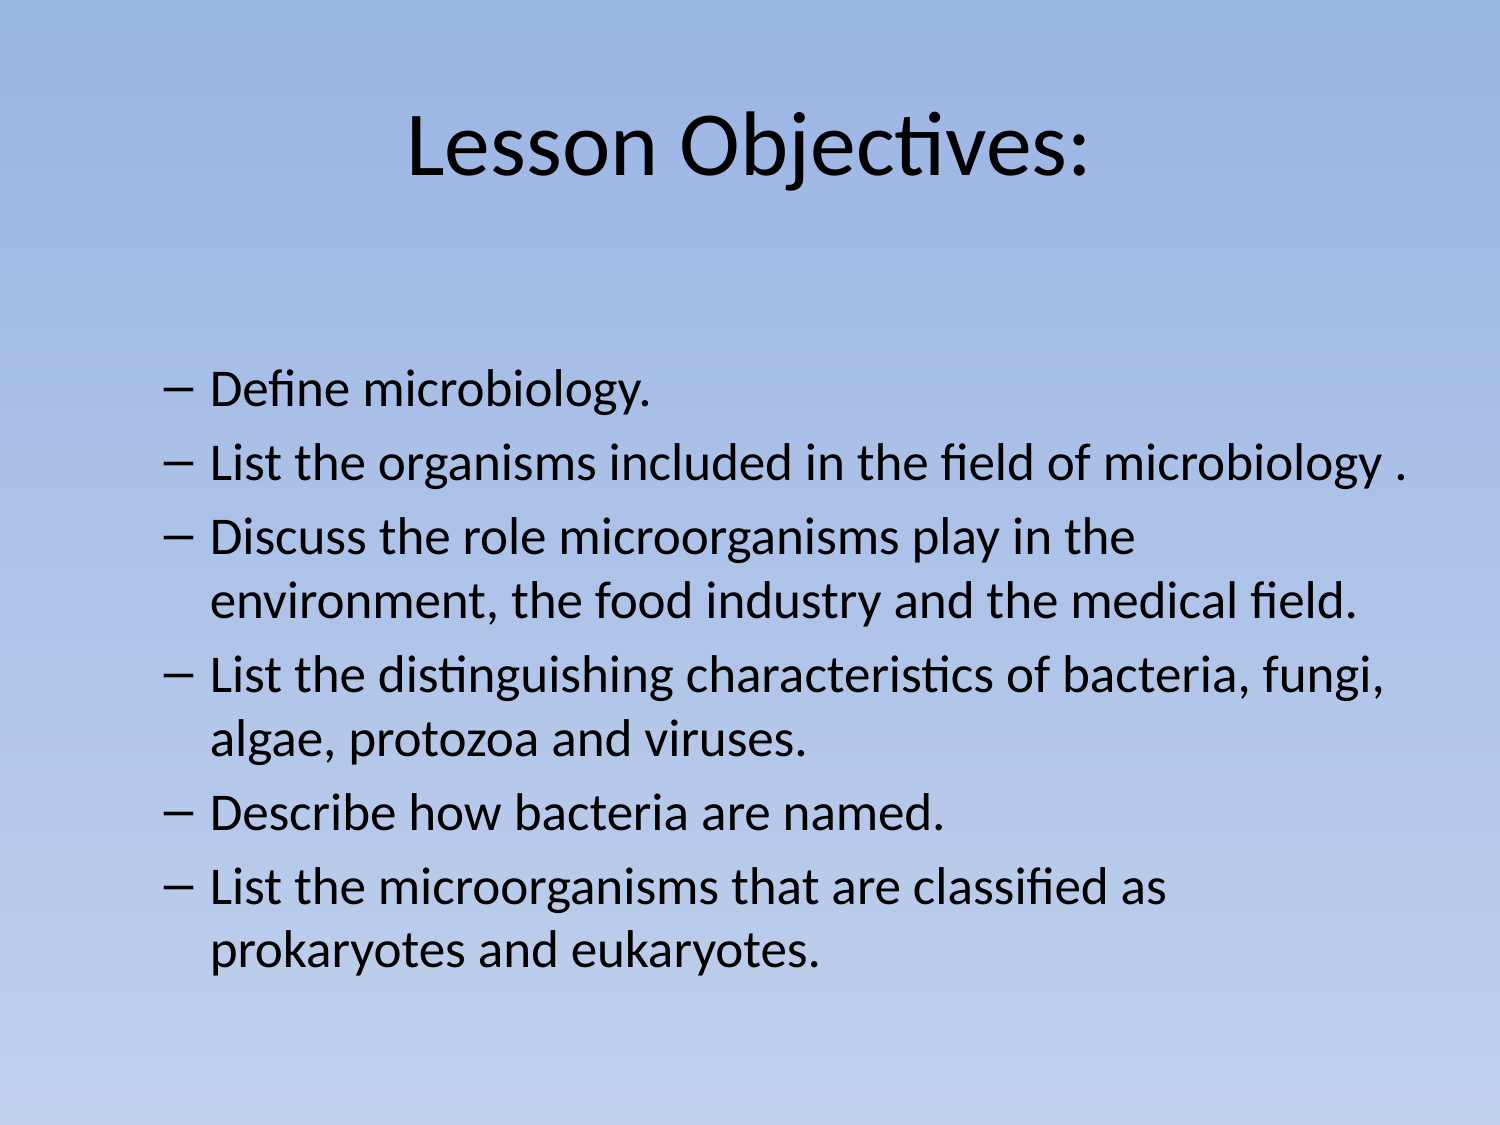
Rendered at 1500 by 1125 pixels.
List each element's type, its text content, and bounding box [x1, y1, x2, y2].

list Define microbiology. List the organisms included in the field of microbiology . Discuss the role microorganisms play in the environment, the food industry and the medical field. List the distinguishing characteristics of bacteria, fungi, algae, protozoa and viruses. Describe how bacteria are named. List the microorganisms that are classified as prokaryotes and eukaryotes. [75, 262, 1425, 1005]
title Lesson Objectives: [75, 45, 1425, 233]
